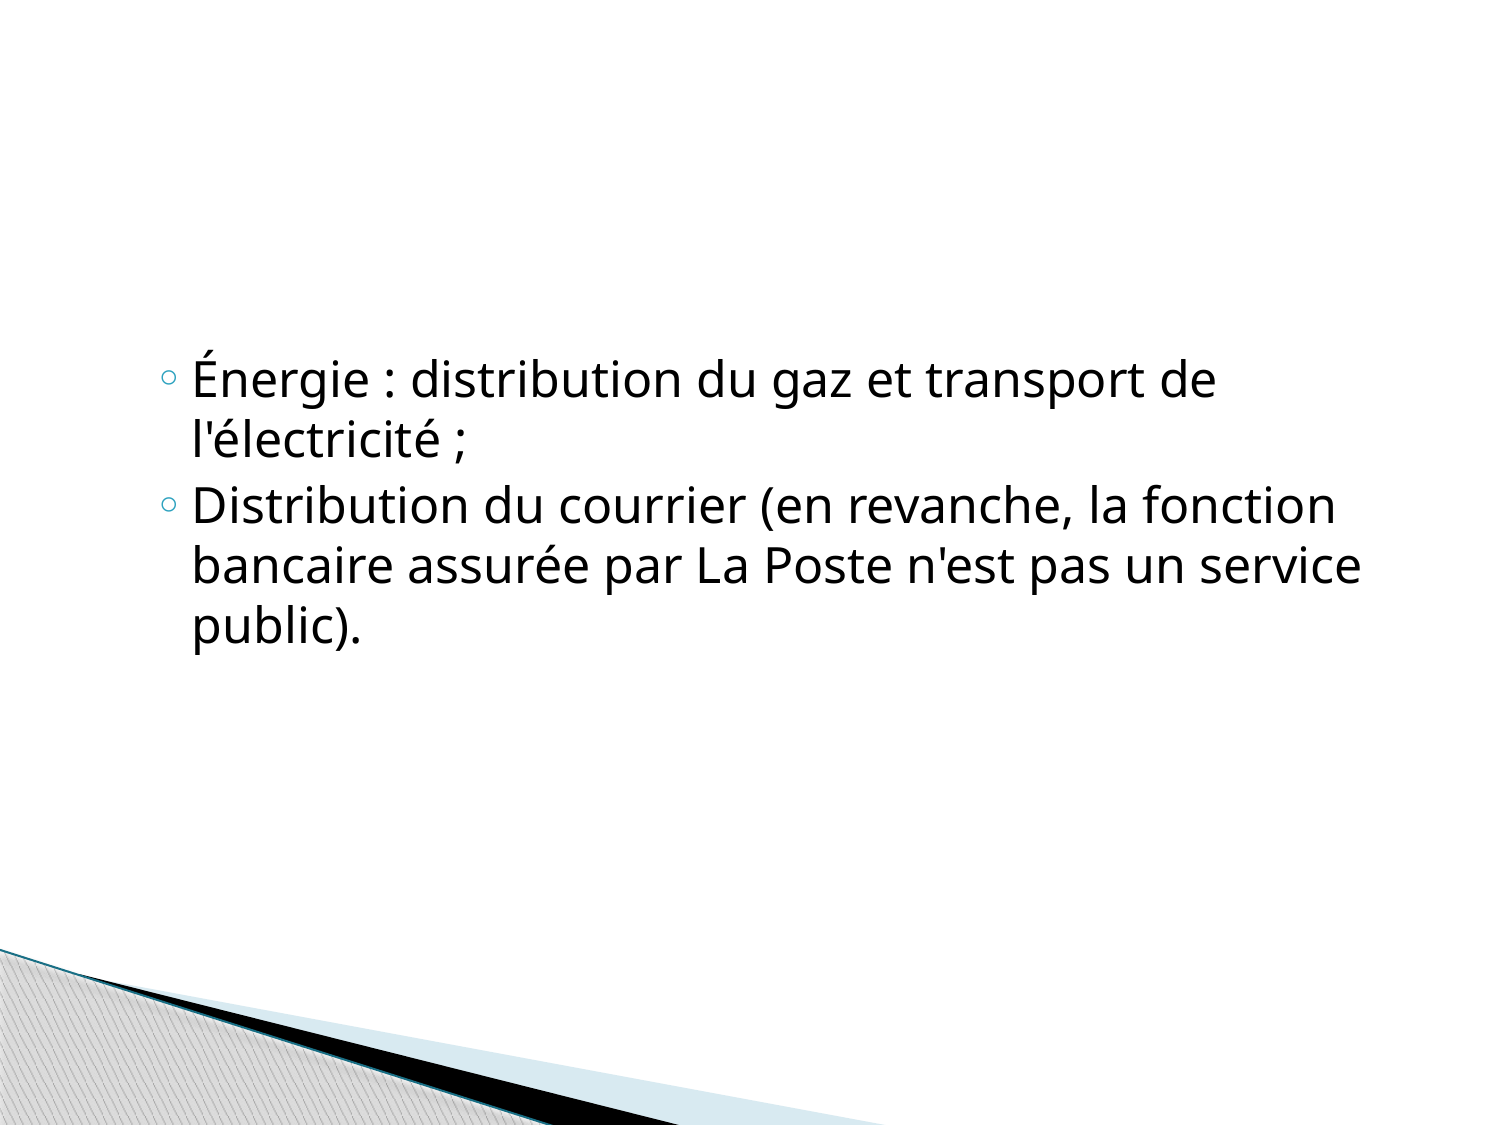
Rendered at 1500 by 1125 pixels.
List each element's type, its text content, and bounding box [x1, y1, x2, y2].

list Énergie : distribution du gaz et transport de l'électricité ; Distribution du courrier (en revanche, la fonction bancaire assurée par La Poste n'est pas un service public). [75, 339, 1425, 986]
